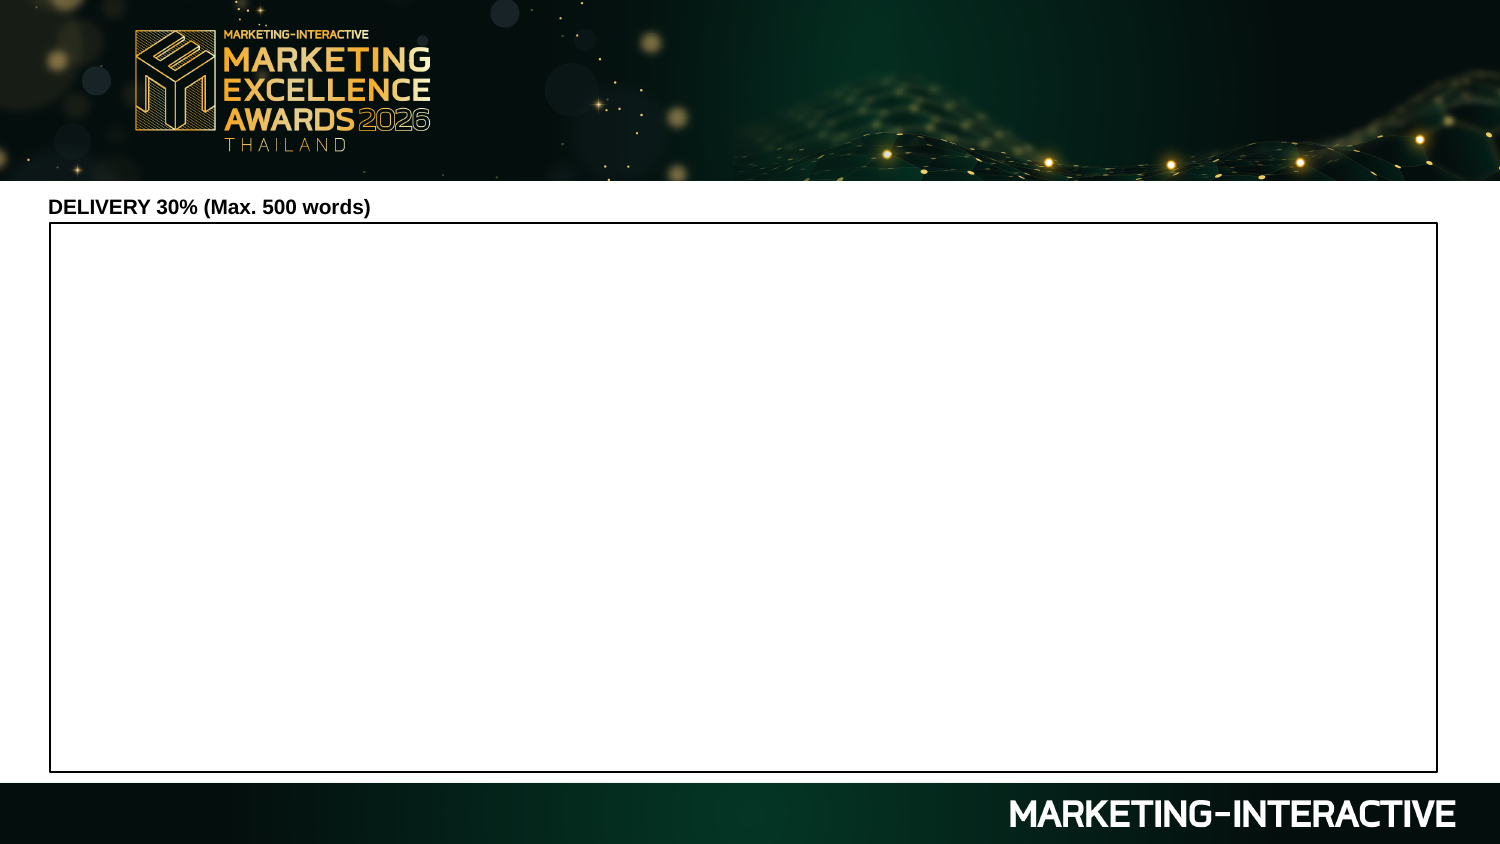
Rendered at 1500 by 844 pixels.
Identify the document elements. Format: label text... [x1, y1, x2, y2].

picture [0, 0, 1500, 844]
text_box DELIVERY 30% (Max. 500 words) [33, 182, 1434, 226]
text_box [48, 221, 1440, 774]
